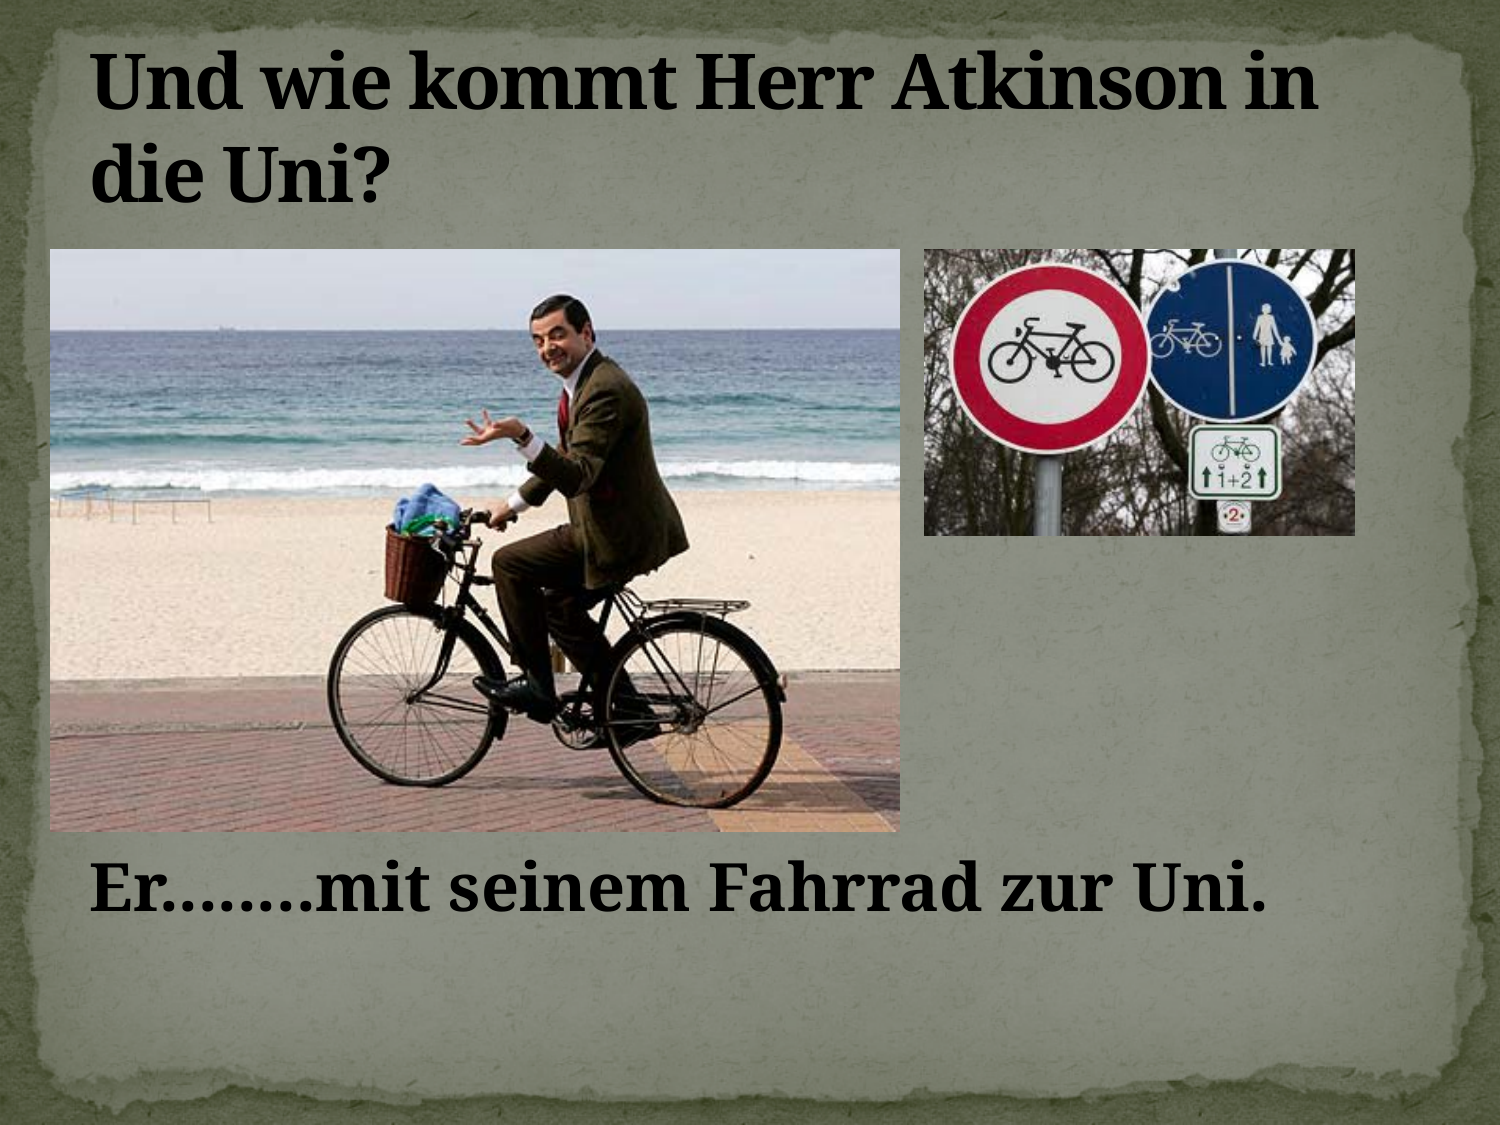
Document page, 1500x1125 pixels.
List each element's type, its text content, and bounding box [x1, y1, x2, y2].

picture [50, 249, 900, 832]
text_box Er........mit seinem Fahrrad zur Uni. [75, 837, 1388, 933]
title Und wie kommt Herr Atkinson in die Uni? [74, 24, 1425, 225]
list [927, 252, 1352, 533]
